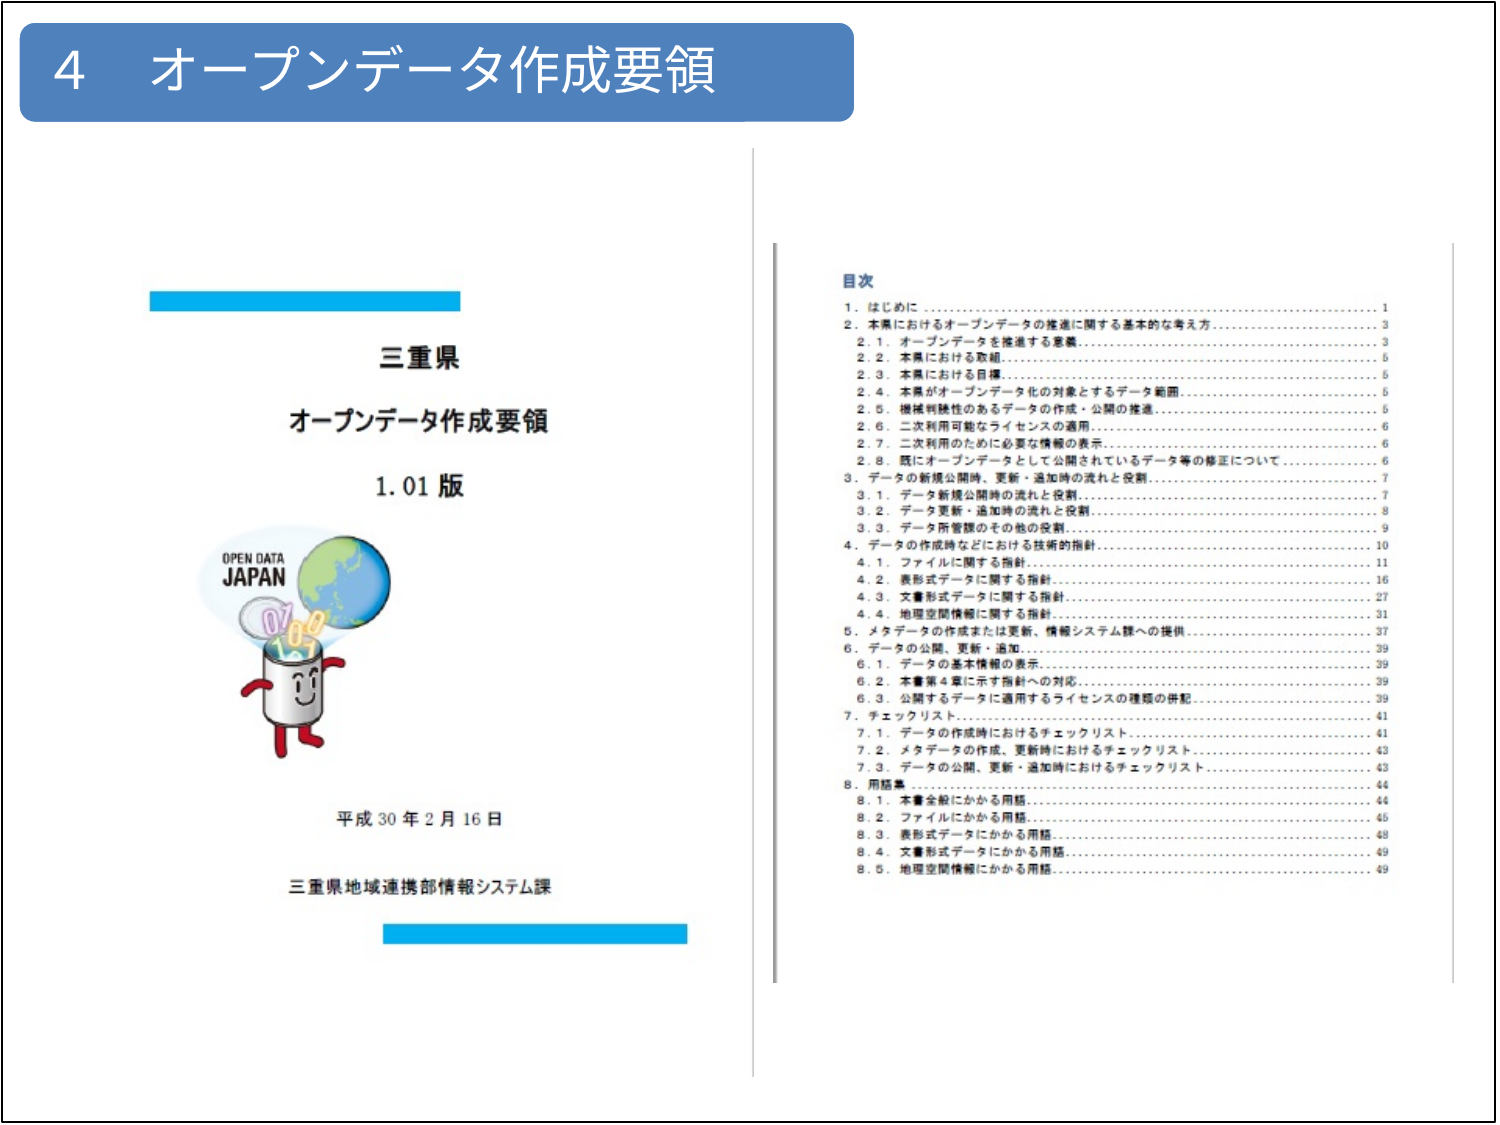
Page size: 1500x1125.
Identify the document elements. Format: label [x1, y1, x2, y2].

picture [92, 148, 754, 1078]
text_box [0, 0, 1497, 1124]
picture [773, 243, 1454, 983]
text_box [17, 18, 857, 126]
